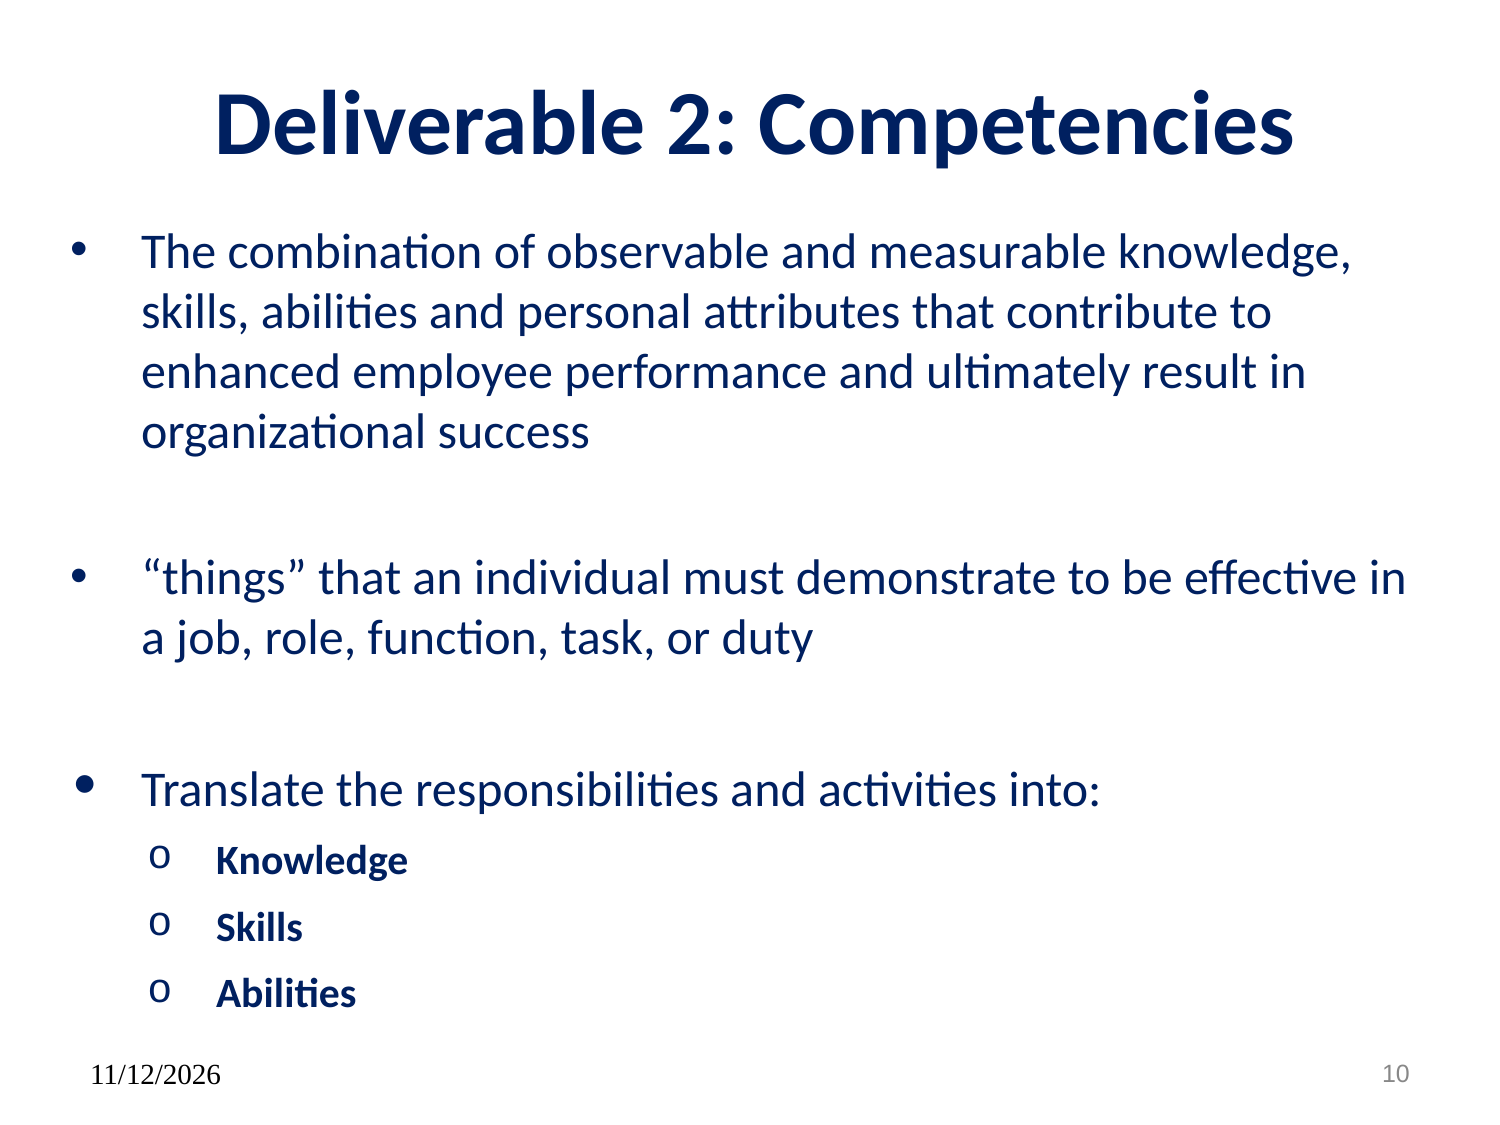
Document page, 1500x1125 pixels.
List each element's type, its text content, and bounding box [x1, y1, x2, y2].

slide_number 10 [1074, 1042, 1425, 1103]
list The combination of observable and measurable knowledge, skills, abilities and personal attributes that contribute to enhanced employee performance and ultimately result in organizational success “things” that an individual must demonstrate to be effective in a job, role, function, task, or duty Translate the responsibilities and activities into: Knowledge Skills Abilities [50, 210, 1448, 993]
text_box Deliverable 2: Competencies [100, 29, 1412, 206]
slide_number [75, 1042, 425, 1103]
